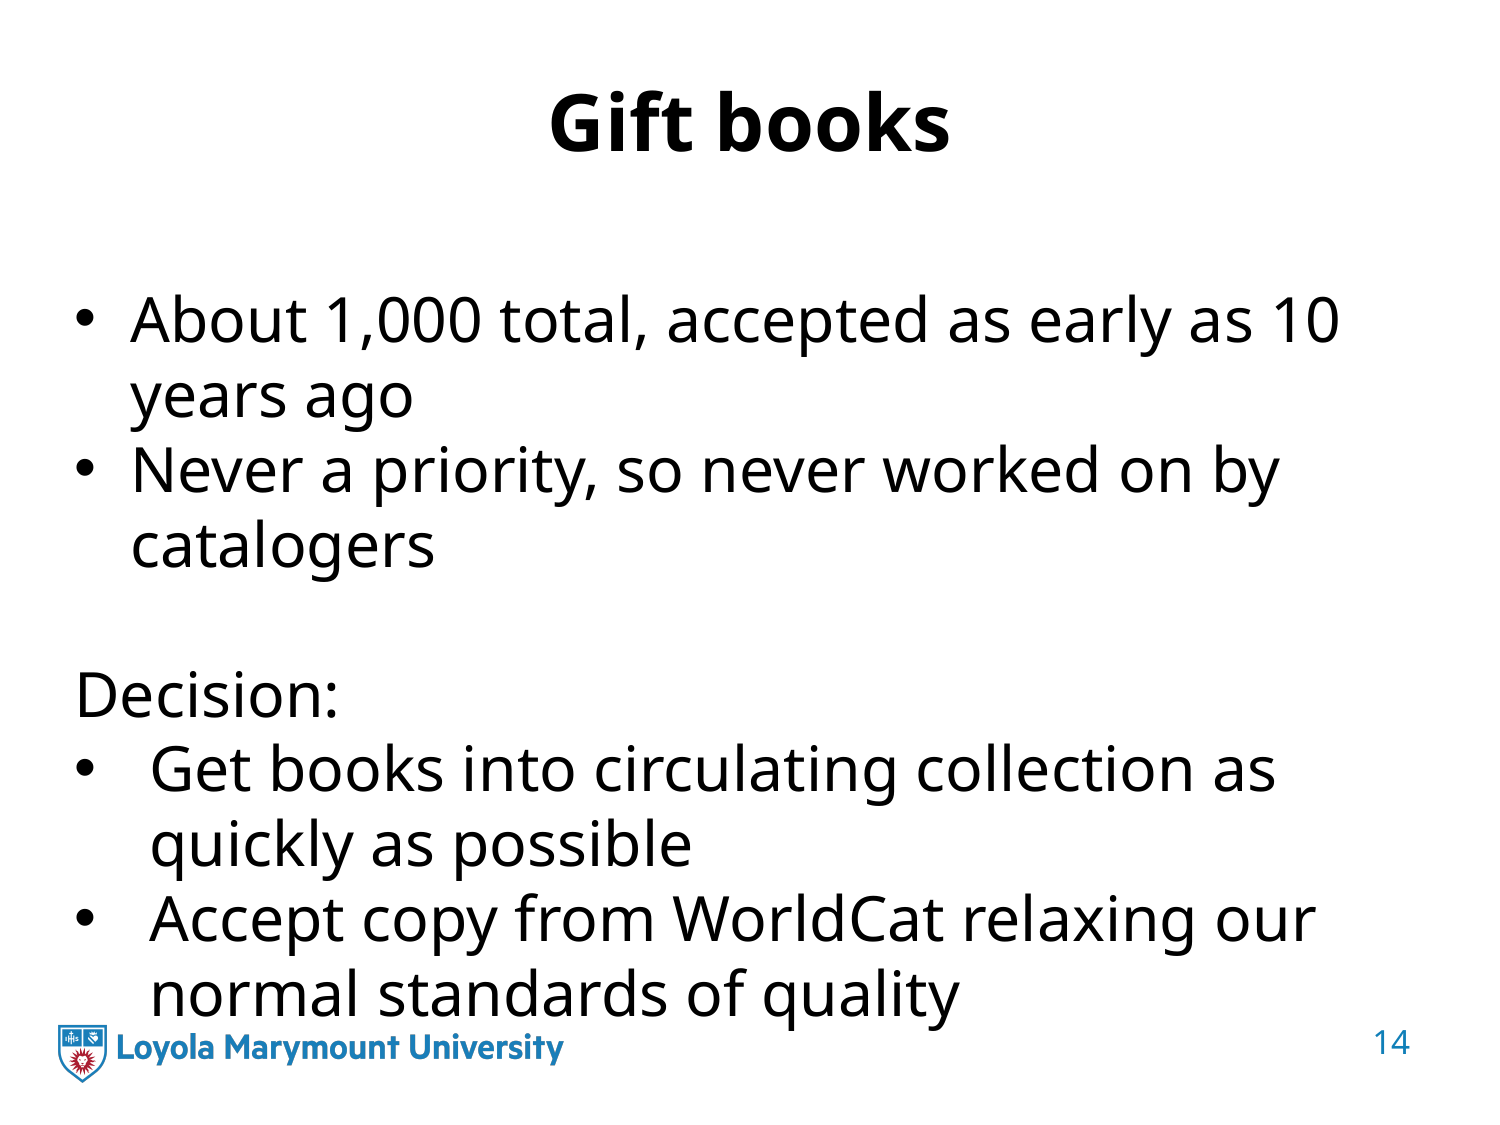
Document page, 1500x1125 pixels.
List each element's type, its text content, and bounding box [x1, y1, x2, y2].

slide_number 14 [1342, 1013, 1425, 1103]
text_box About 1,000 total, accepted as early as 10 years ago Never a priority, so never worked on by catalogers Decision: Get books into circulating collection as quickly as possible Accept copy from WorldCat relaxing our normal standards of quality [59, 272, 1425, 1112]
title Gift books [75, 46, 1425, 193]
